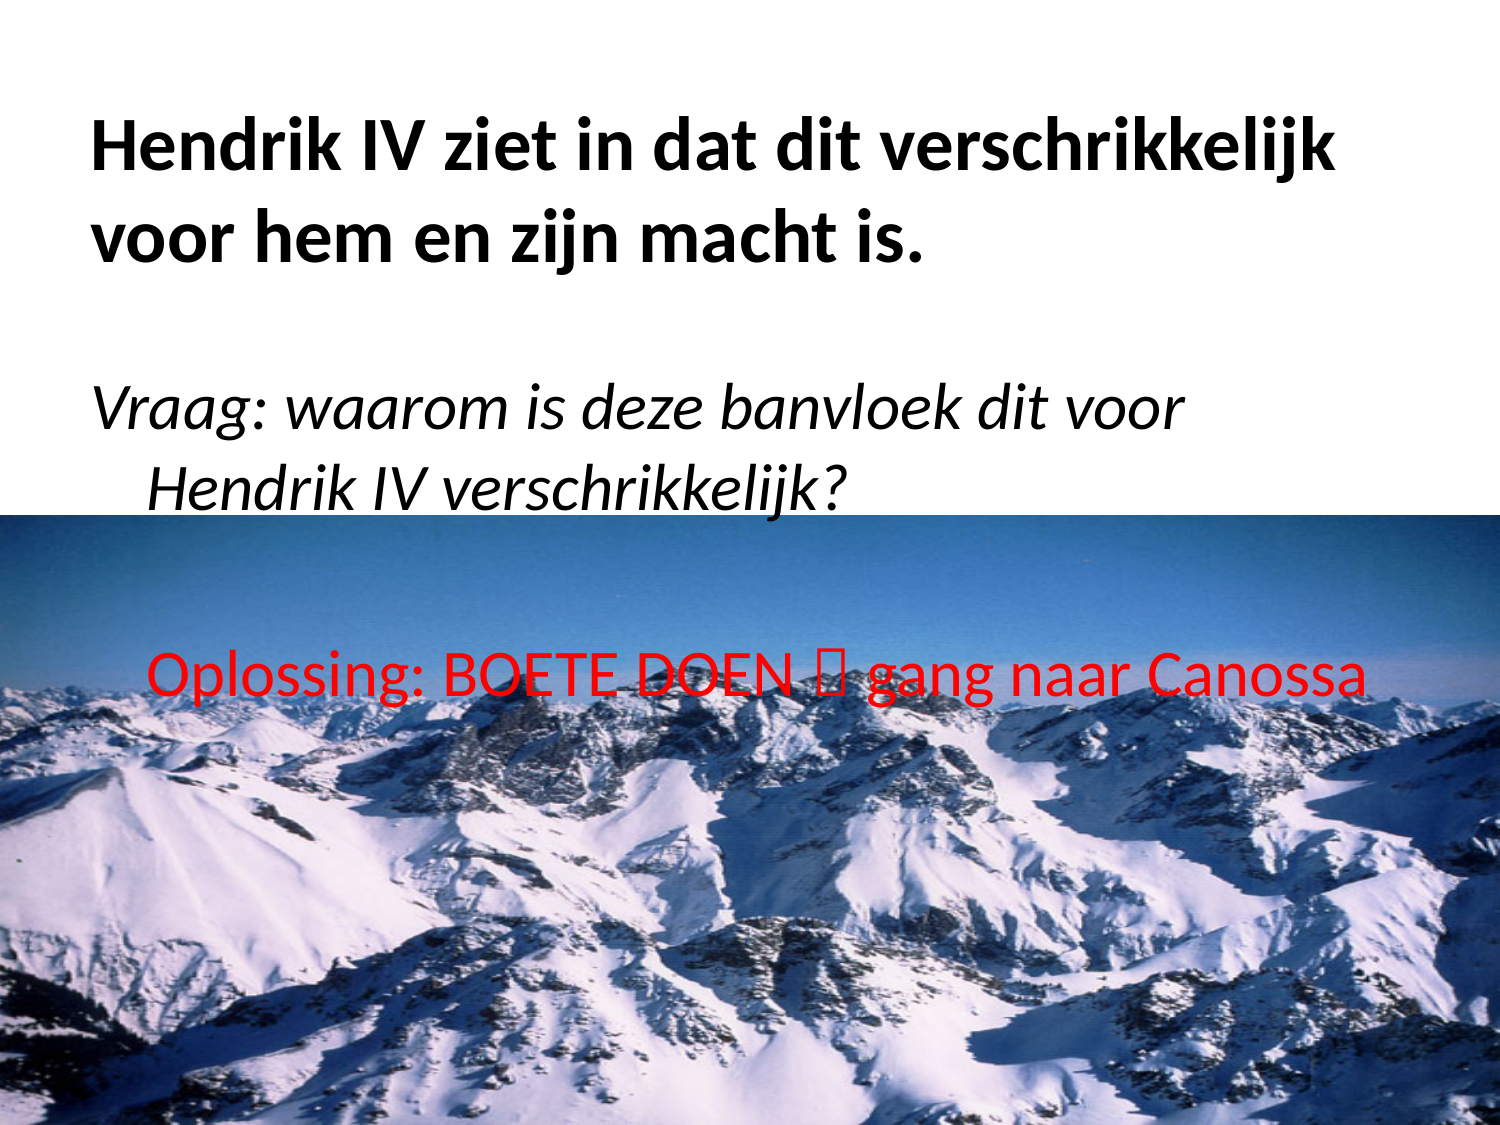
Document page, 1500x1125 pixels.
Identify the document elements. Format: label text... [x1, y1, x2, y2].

list Vraag: waarom is deze banvloek dit voor Hendrik IV verschrikkelijk? Oplossing: BOETE DOEN  gang naar Canossa [75, 262, 1425, 514]
picture [0, 515, 1500, 1125]
title Hendrik IV ziet in dat dit verschrikkelijk voor hem en zijn macht is. [75, 45, 1425, 262]
